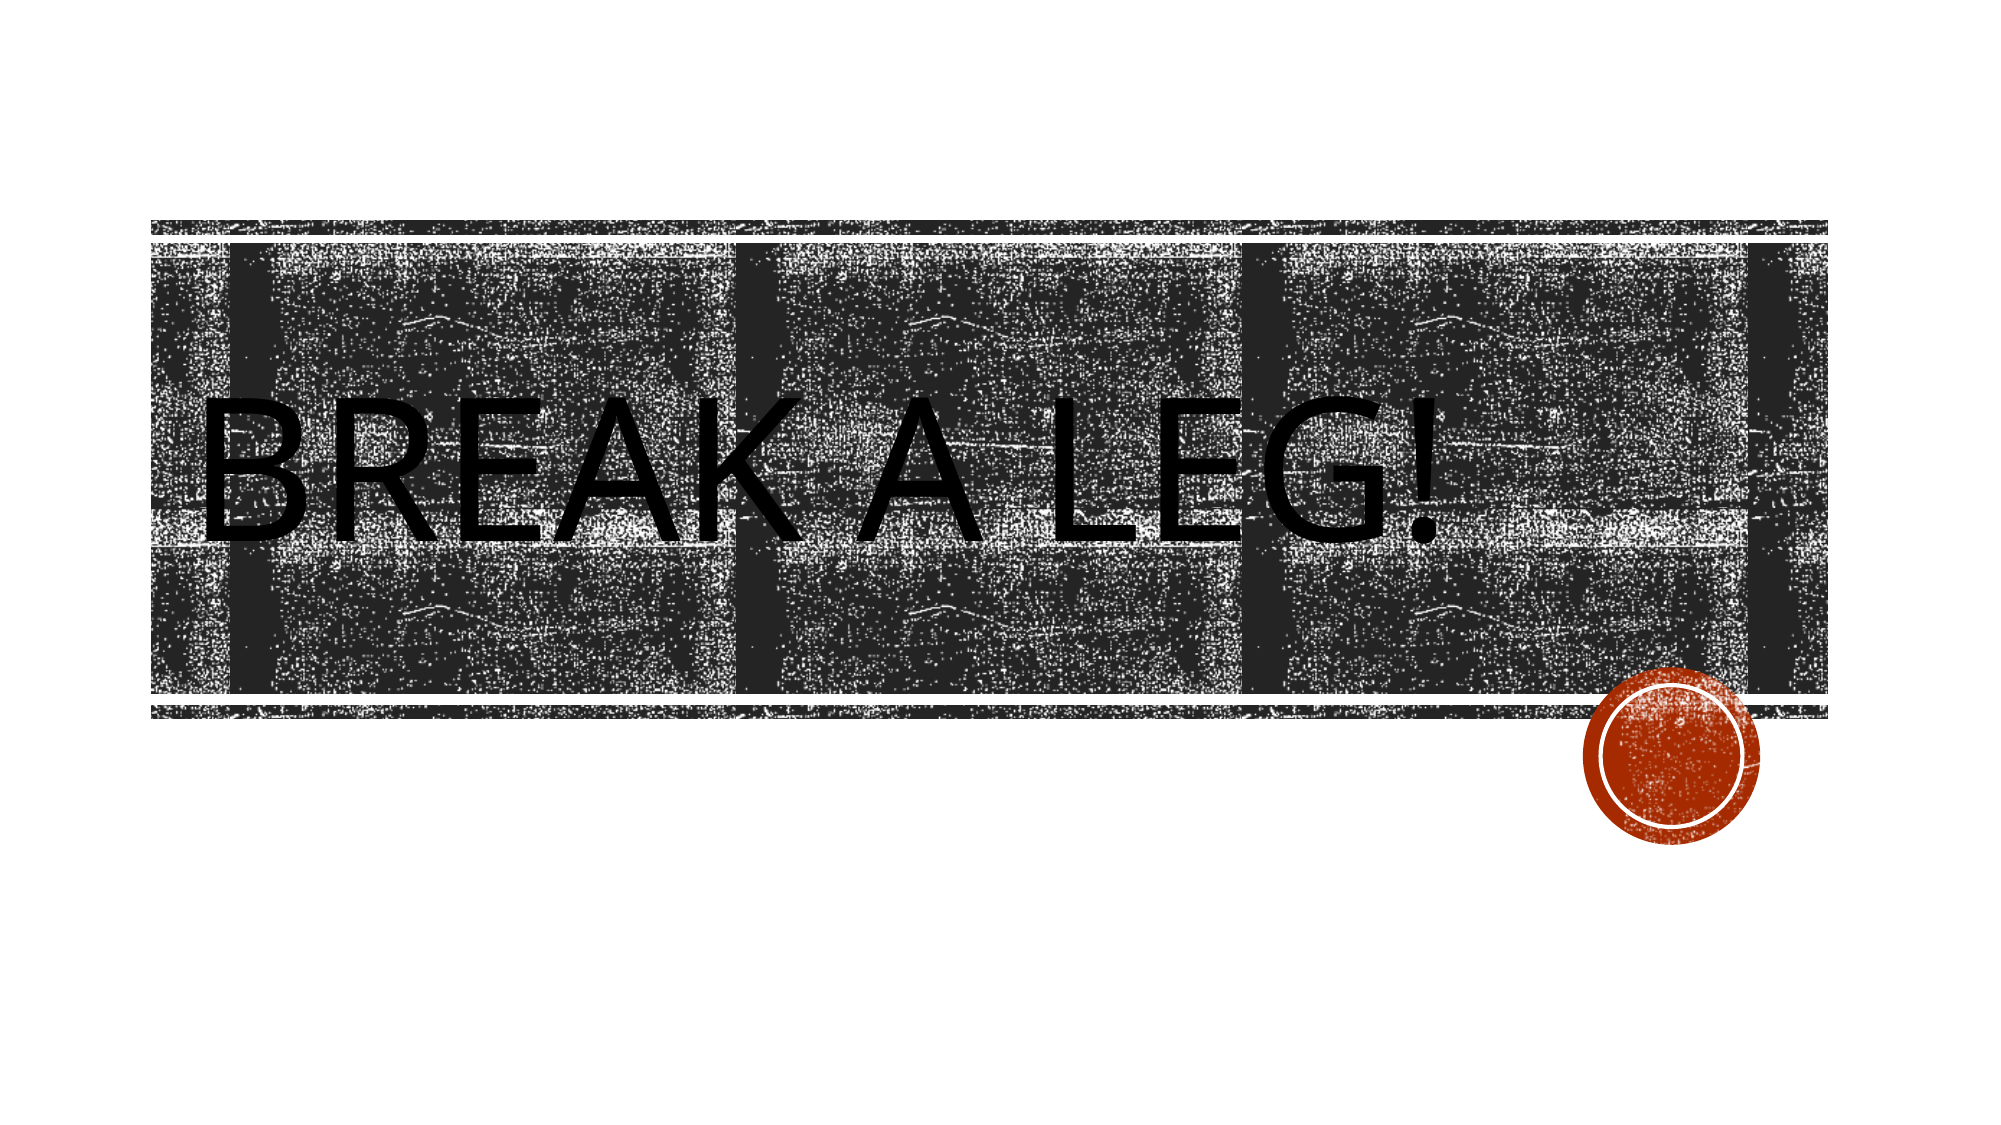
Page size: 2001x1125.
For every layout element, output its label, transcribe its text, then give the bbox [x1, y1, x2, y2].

title Break a leg! [172, 234, 1808, 733]
